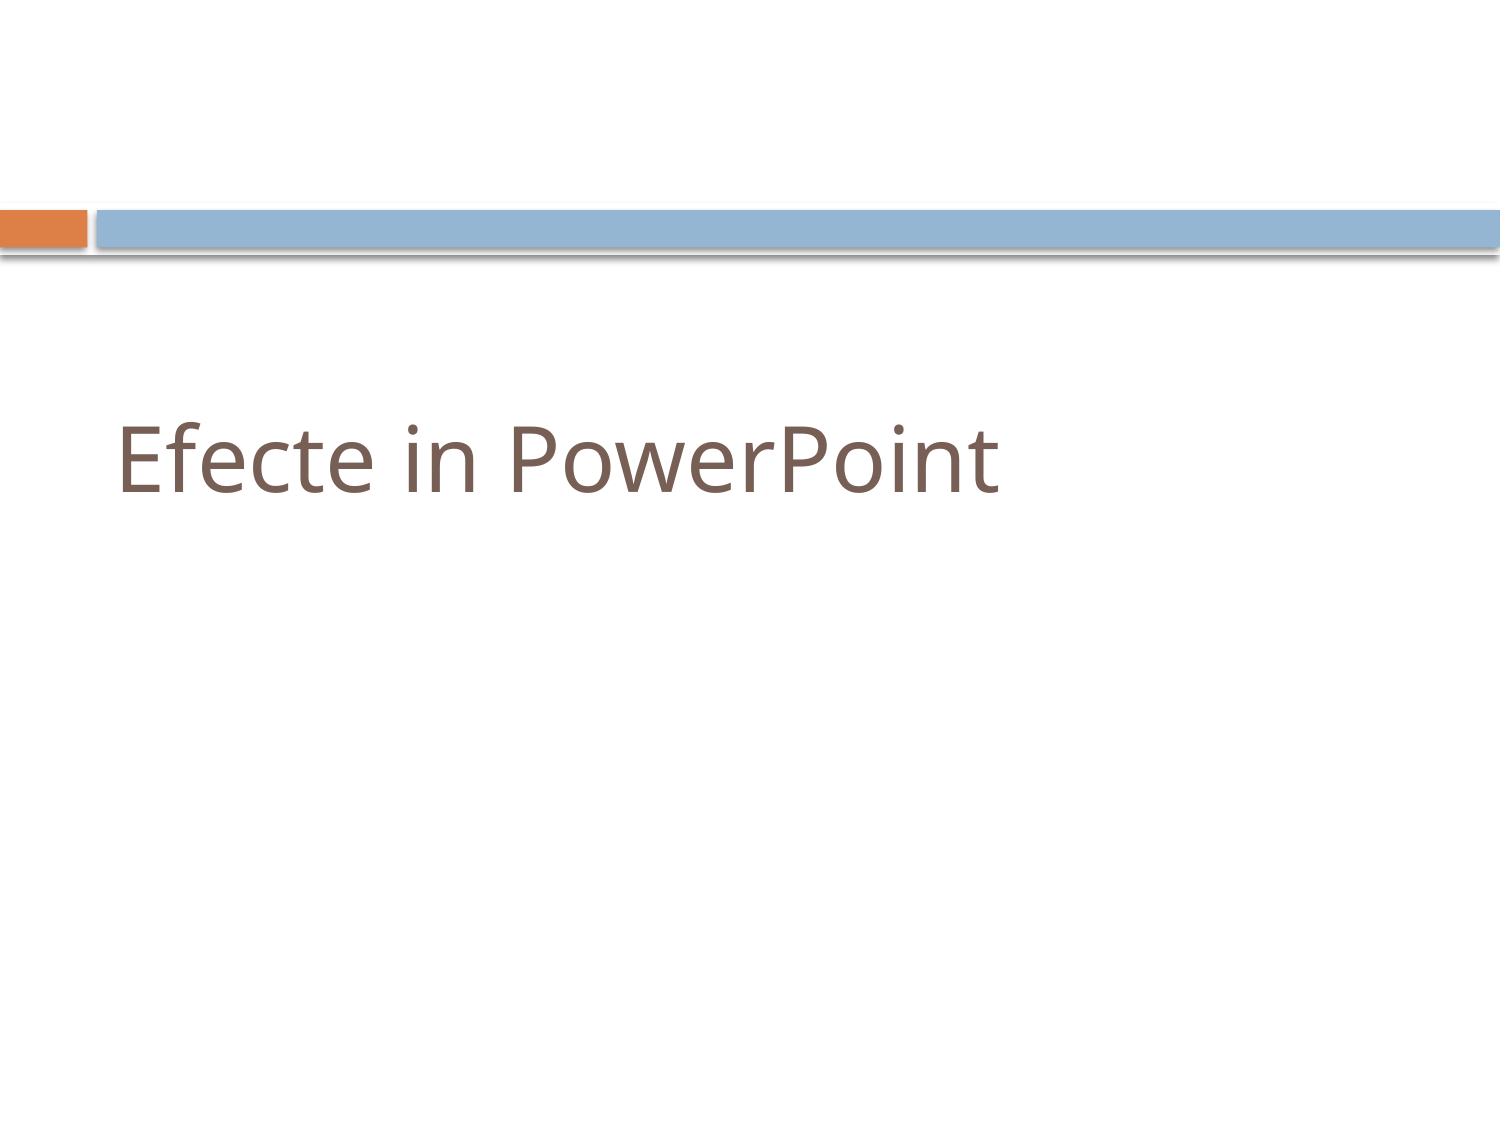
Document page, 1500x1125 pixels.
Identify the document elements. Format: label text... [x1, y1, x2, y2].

title Efecte in PowerPoint [99, 362, 1450, 550]
